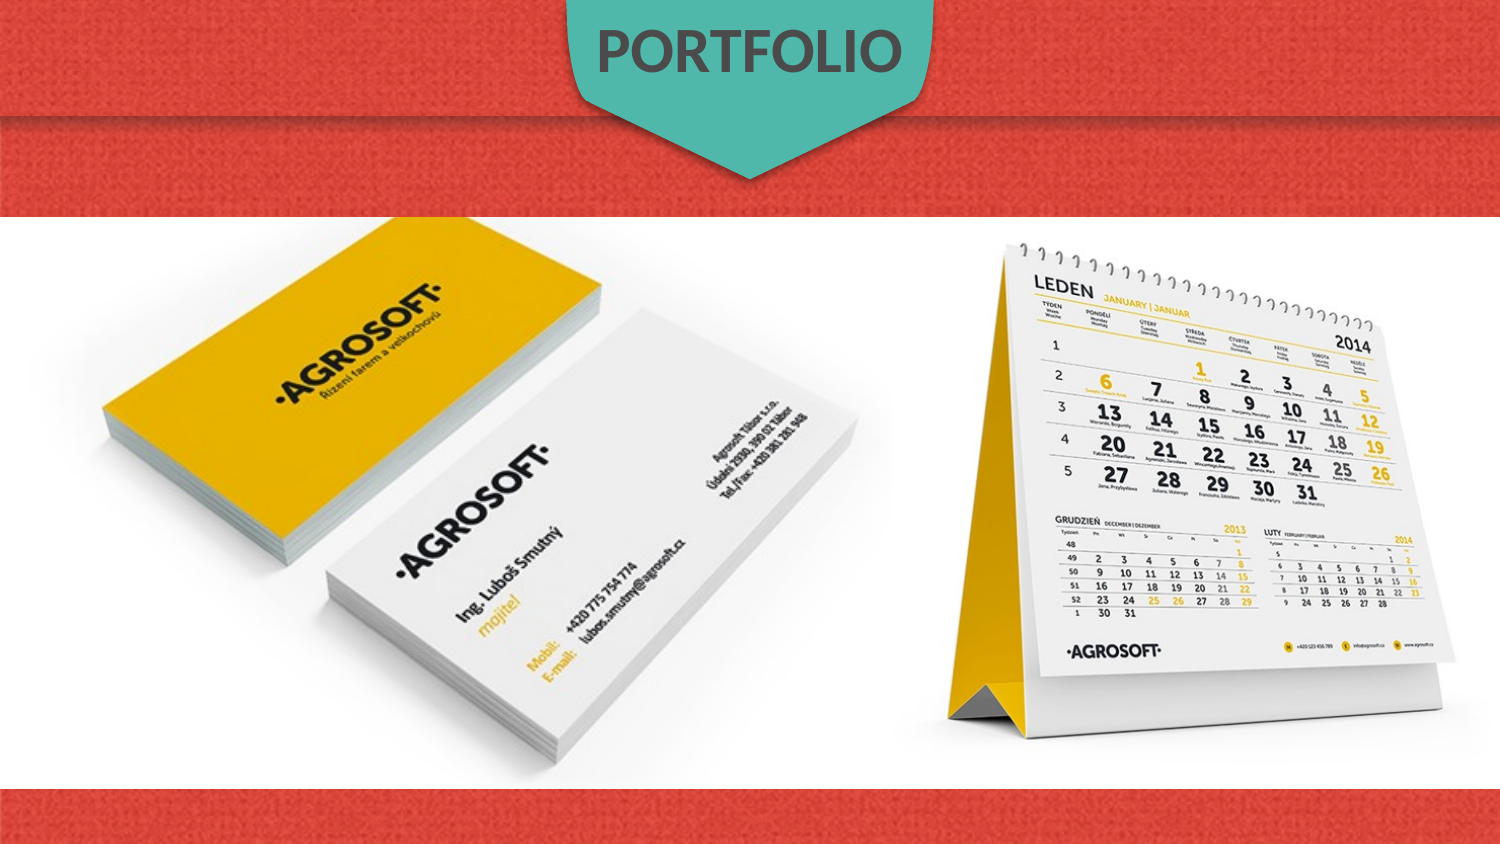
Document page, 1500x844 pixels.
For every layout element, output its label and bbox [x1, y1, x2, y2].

picture [0, 789, 1500, 844]
picture [0, 0, 1500, 217]
text_box [0, 217, 1500, 789]
text_box [565, 0, 934, 180]
